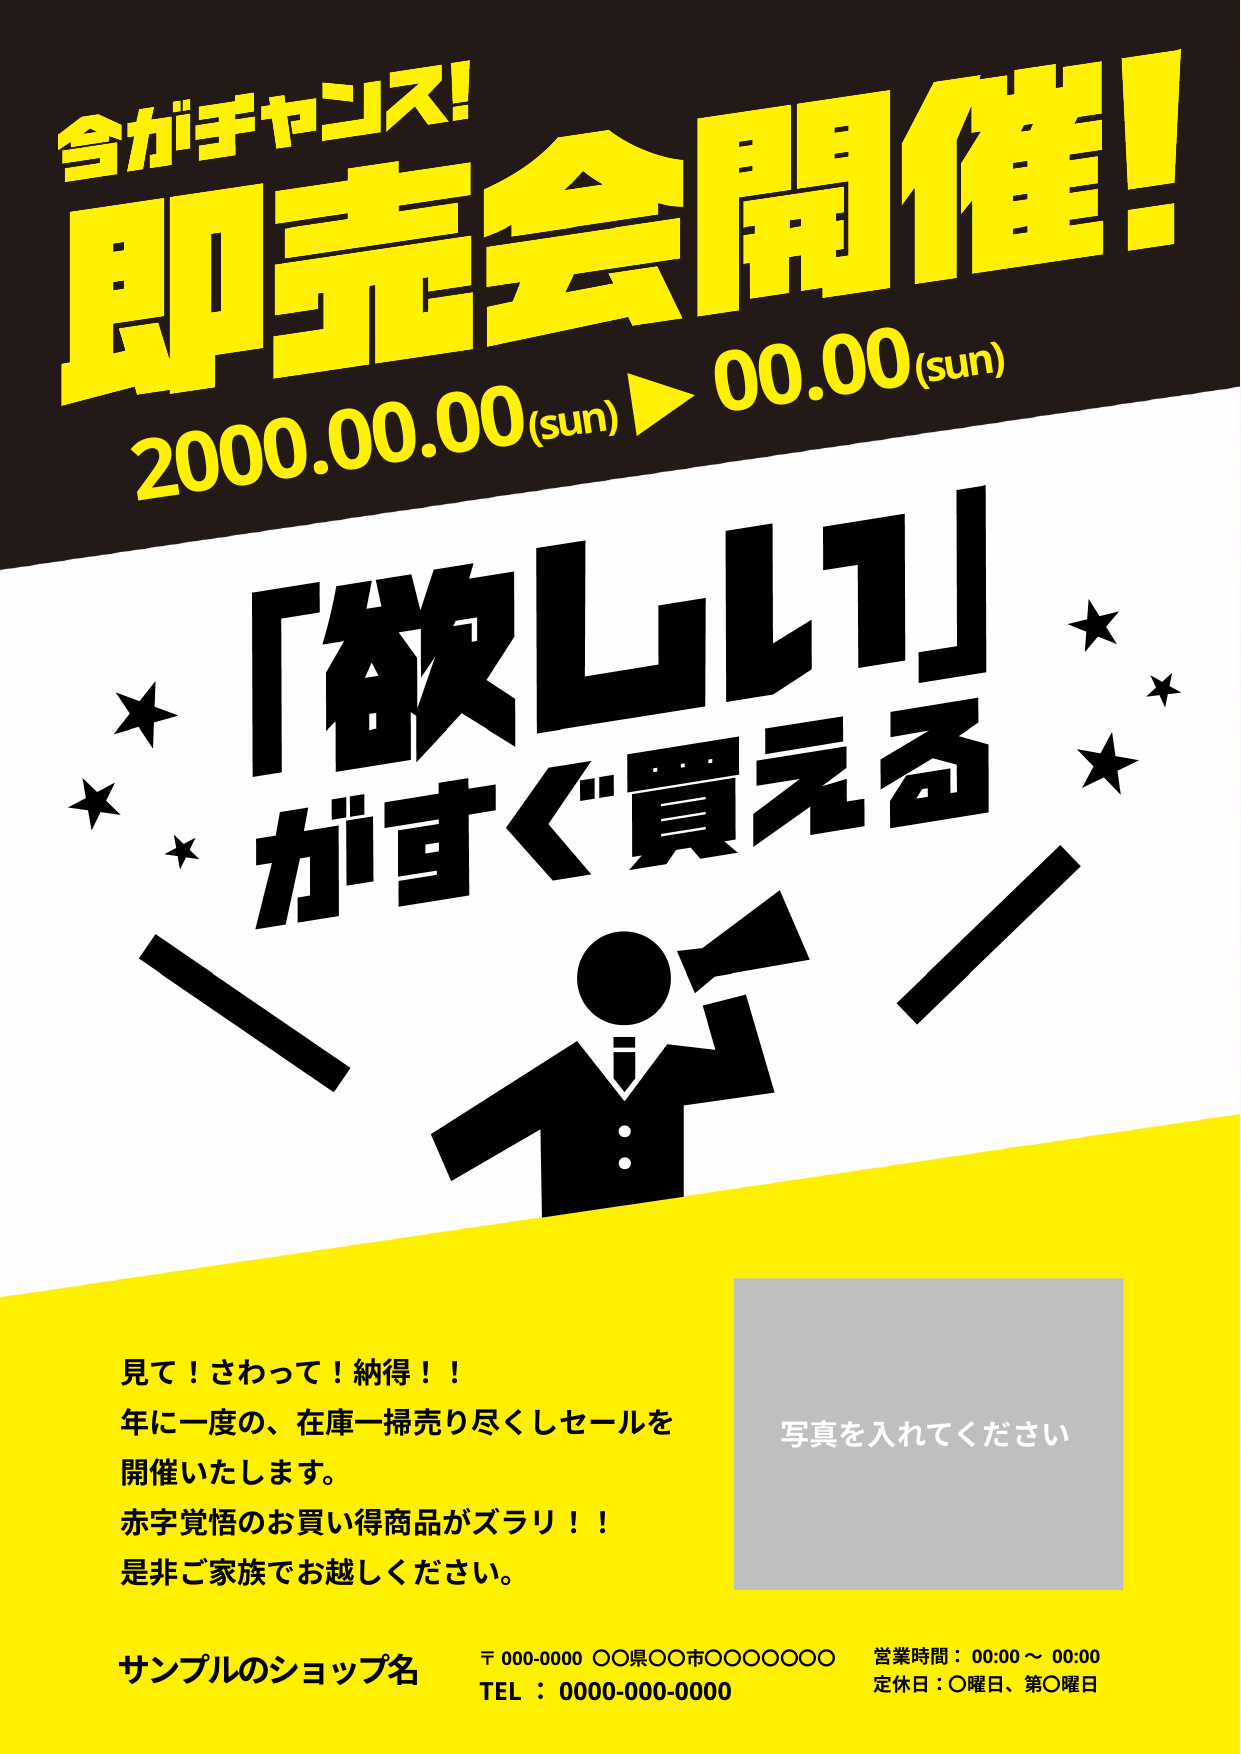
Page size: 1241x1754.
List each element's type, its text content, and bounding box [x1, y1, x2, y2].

text_box 〒000-0000 〇〇県〇〇市〇〇〇〇〇〇〇 [463, 1628, 873, 1677]
text_box 営業時間：00:00～ 00:00 定休日：〇曜日、第〇曜日 [858, 1633, 1173, 1703]
text_box サンプルのショップ名 [103, 1621, 477, 1697]
text_box 2000.00.00(sun) ▶ 00.00(sun) [114, 406, 933, 485]
text_box 写真を入れてください [733, 1277, 1124, 1591]
picture [0, 0, 1241, 1754]
text_box TEL：0000-000-0000 [464, 1652, 874, 1713]
text_box 見て！さわって！納得！！ 年に一度の、在庫一掃売り尽くしセールを 開催いたします。 赤字覚悟のお買い得商品がズラリ！！ 是非ご家族でお越しください。 [105, 1331, 700, 1597]
